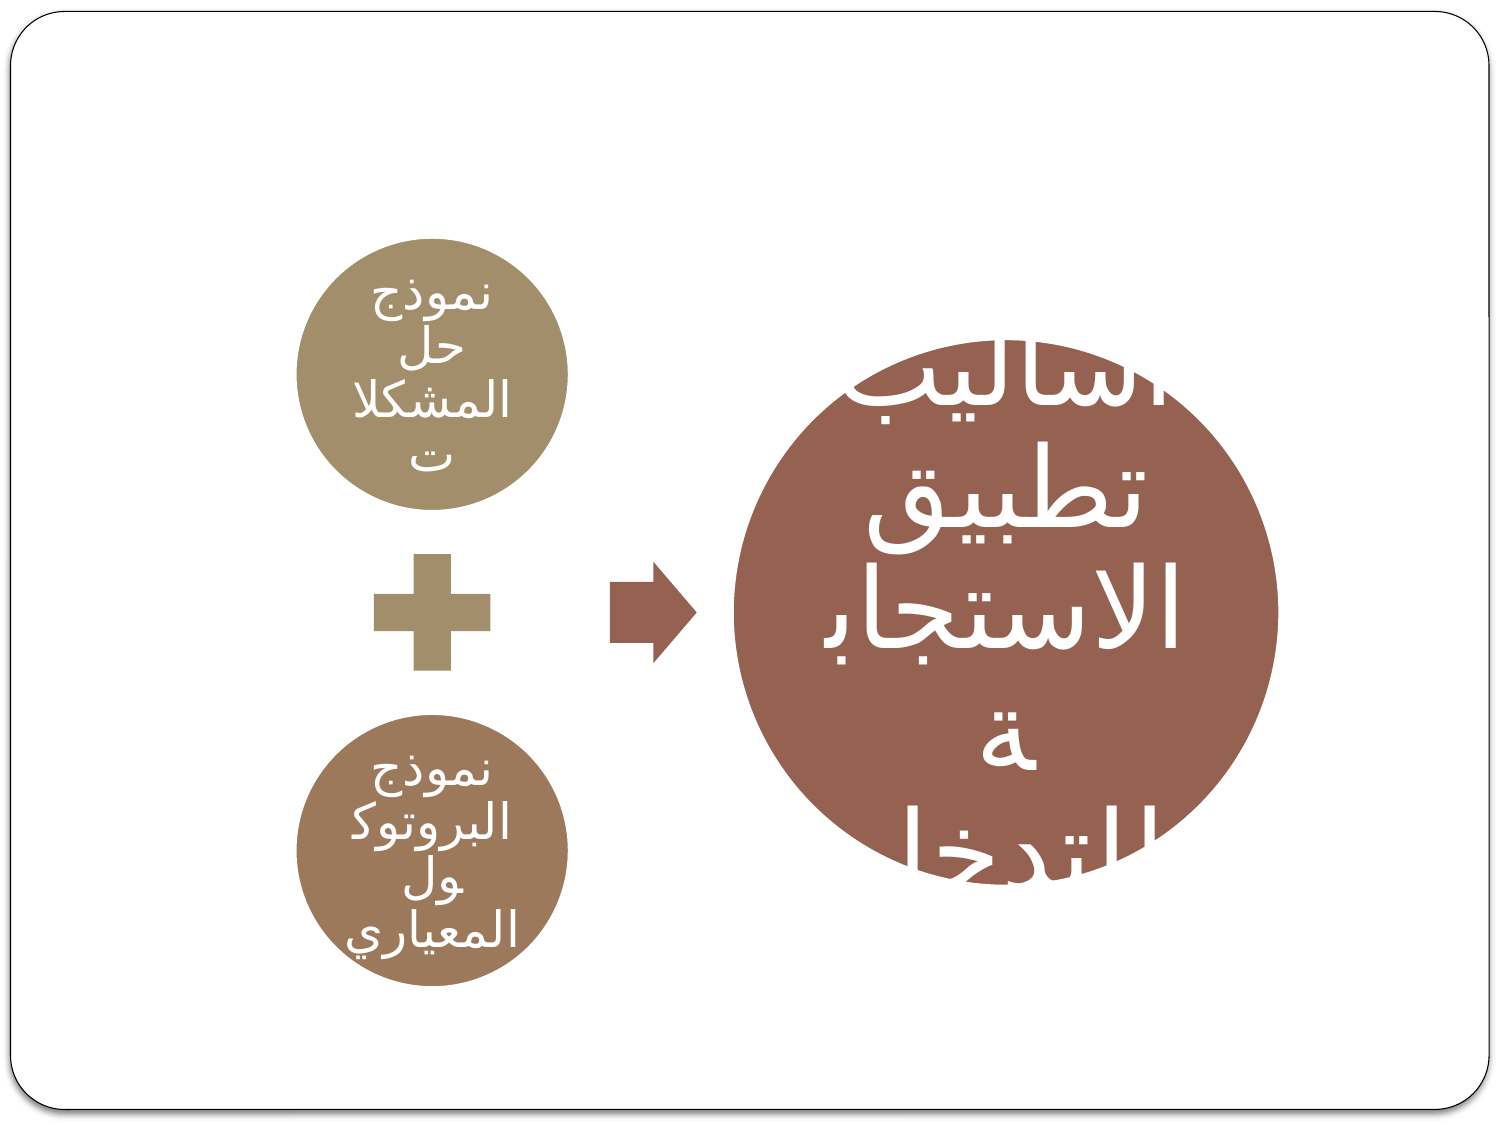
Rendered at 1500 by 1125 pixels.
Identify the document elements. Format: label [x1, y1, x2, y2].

list [149, 237, 1426, 988]
